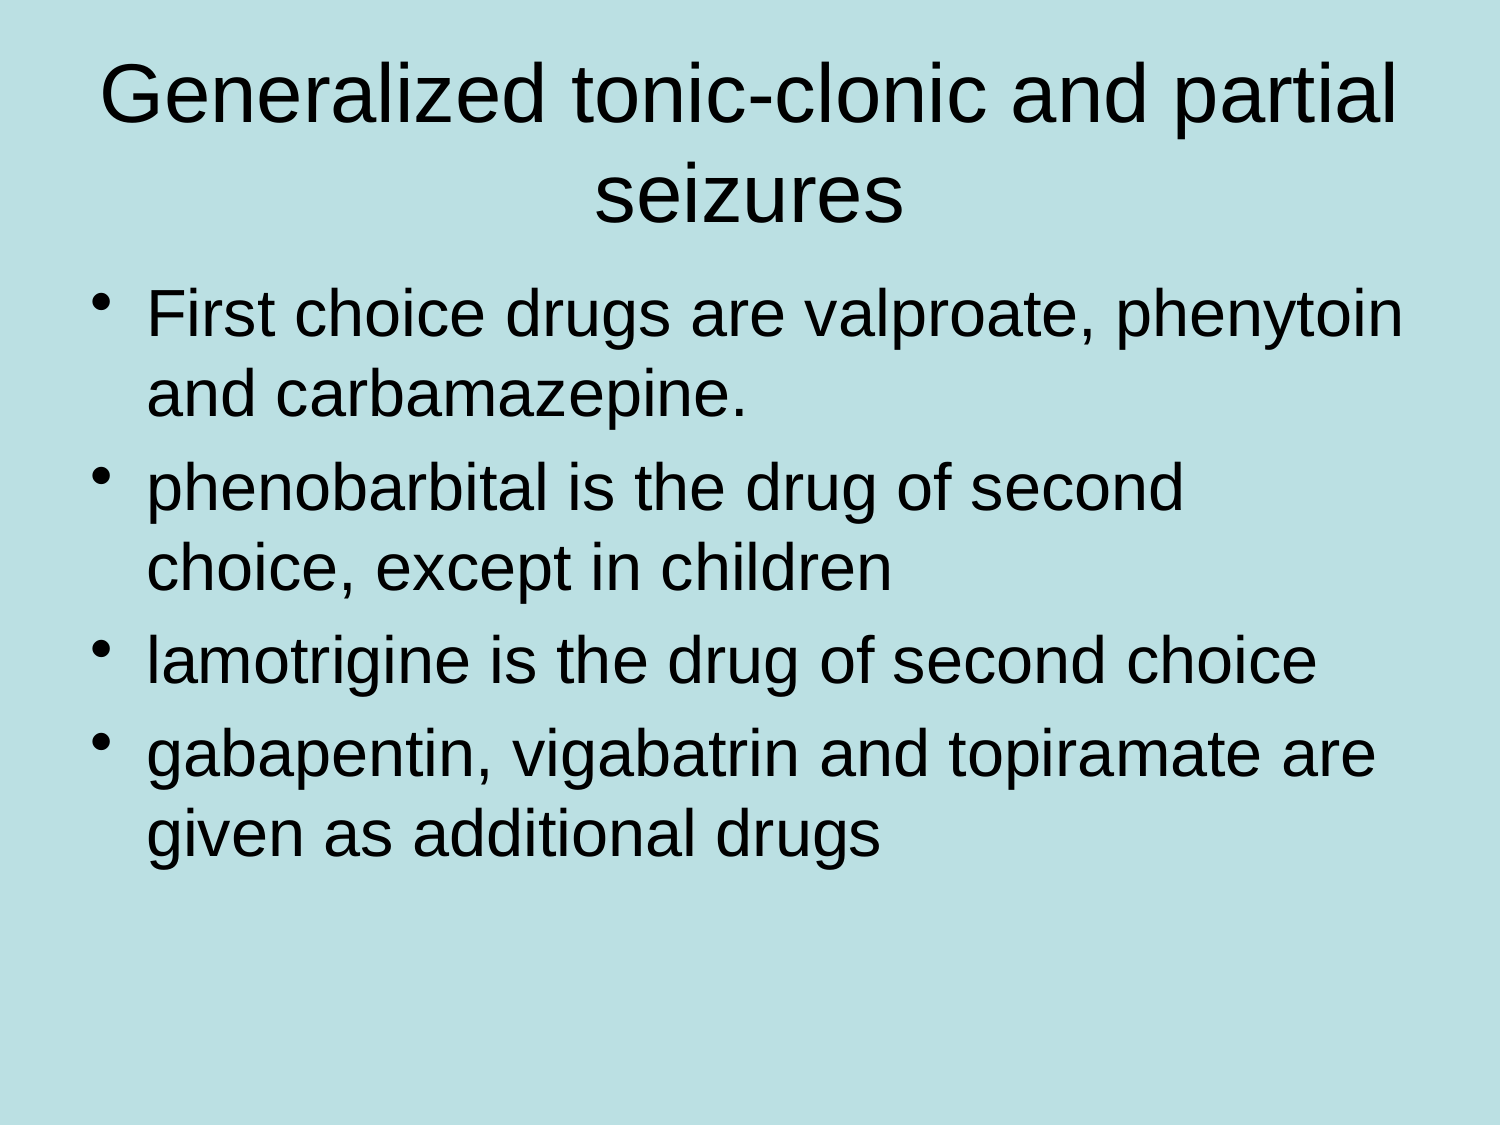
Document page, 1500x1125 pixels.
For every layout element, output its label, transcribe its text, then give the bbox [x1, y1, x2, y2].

title Generalized tonic-clonic and partial seizures [75, 45, 1425, 233]
list First choice drugs are valproate, phenytoin and carbamazepine. phenobarbital is the drug of second choice, except in children lamotrigine is the drug of second choice gabapentin, vigabatrin and topiramate are given as additional drugs [75, 262, 1425, 1005]
